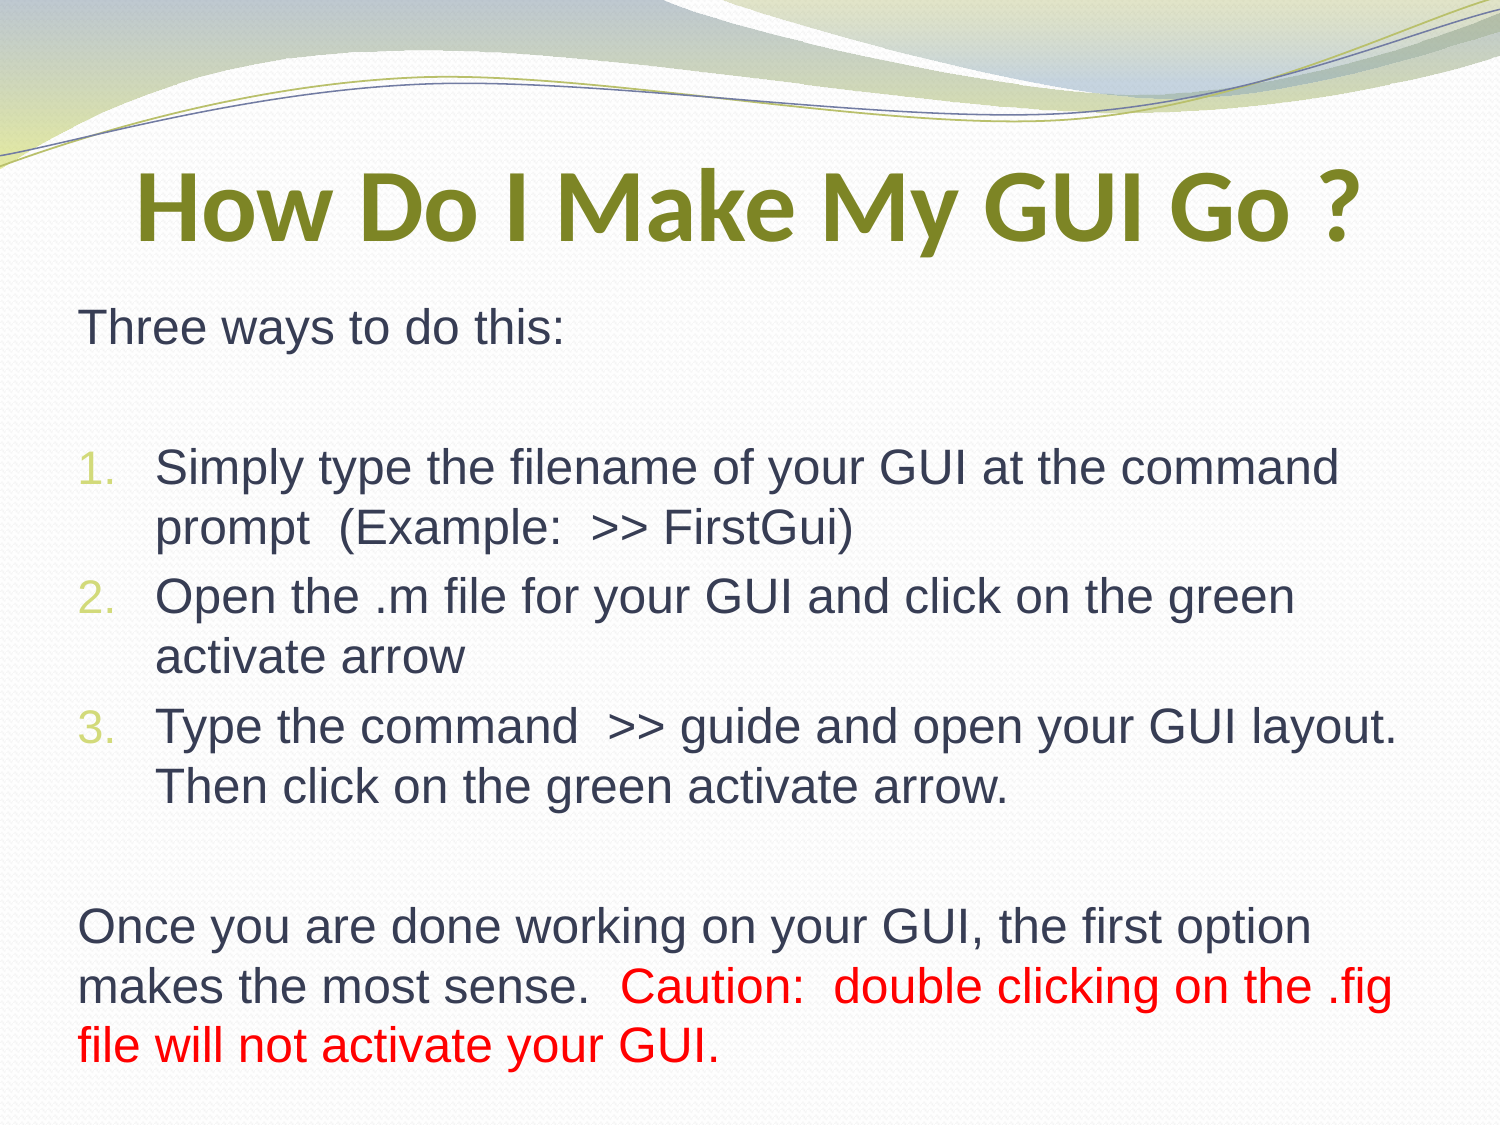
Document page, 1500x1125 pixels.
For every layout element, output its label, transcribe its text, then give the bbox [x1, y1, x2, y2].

list Three ways to do this: Simply type the filename of your GUI at the command prompt (Example: >> FirstGui) Open the .m file for your GUI and click on the green activate arrow Type the command >> guide and open your GUI layout. Then click on the green activate arrow. Once you are done working on your GUI, the first option makes the most sense. Caution: double clicking on the .fig file will not activate your GUI. [62, 287, 1450, 1088]
title How Do I Make My GUI Go ? [75, 75, 1425, 263]
